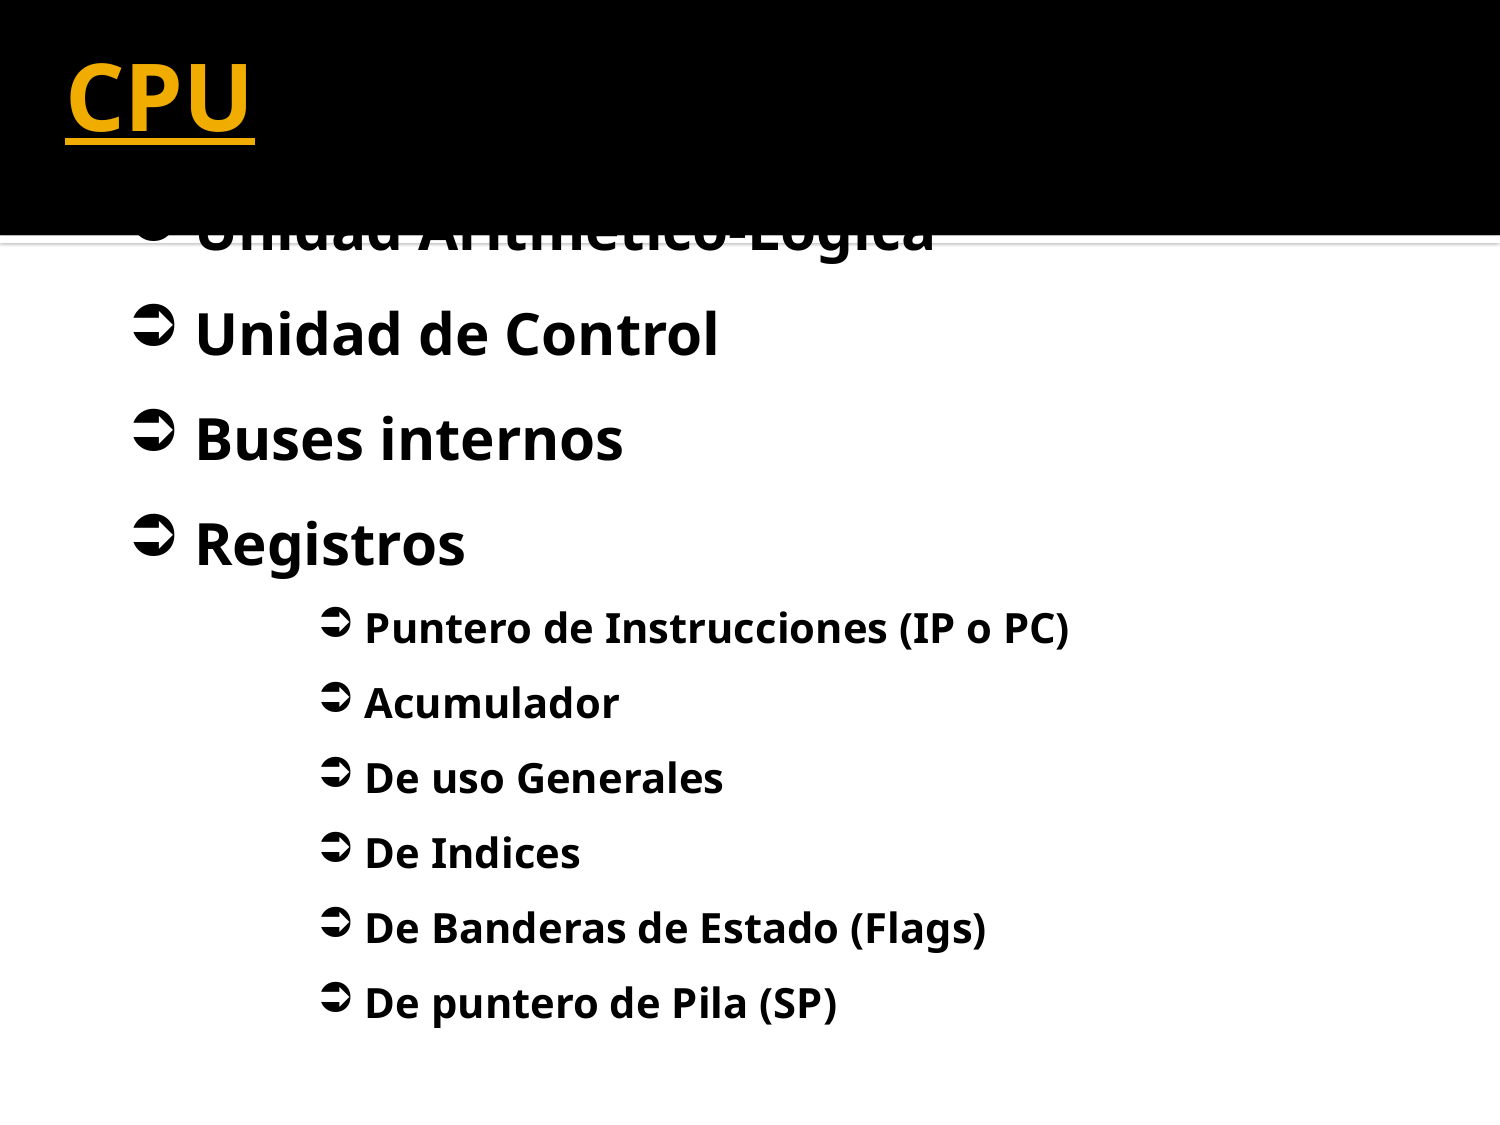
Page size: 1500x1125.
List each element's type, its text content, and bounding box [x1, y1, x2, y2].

text_box Unidad Aritmético-Lógica Unidad de Control Buses internos Registros Puntero de Instrucciones (IP o PC) Acumulador De uso Generales De Indices De Banderas de Estado (Flags) De puntero de Pila (SP) [112, 149, 1500, 1035]
title CPU [50, 24, 1388, 163]
list [37, 174, 1463, 1075]
